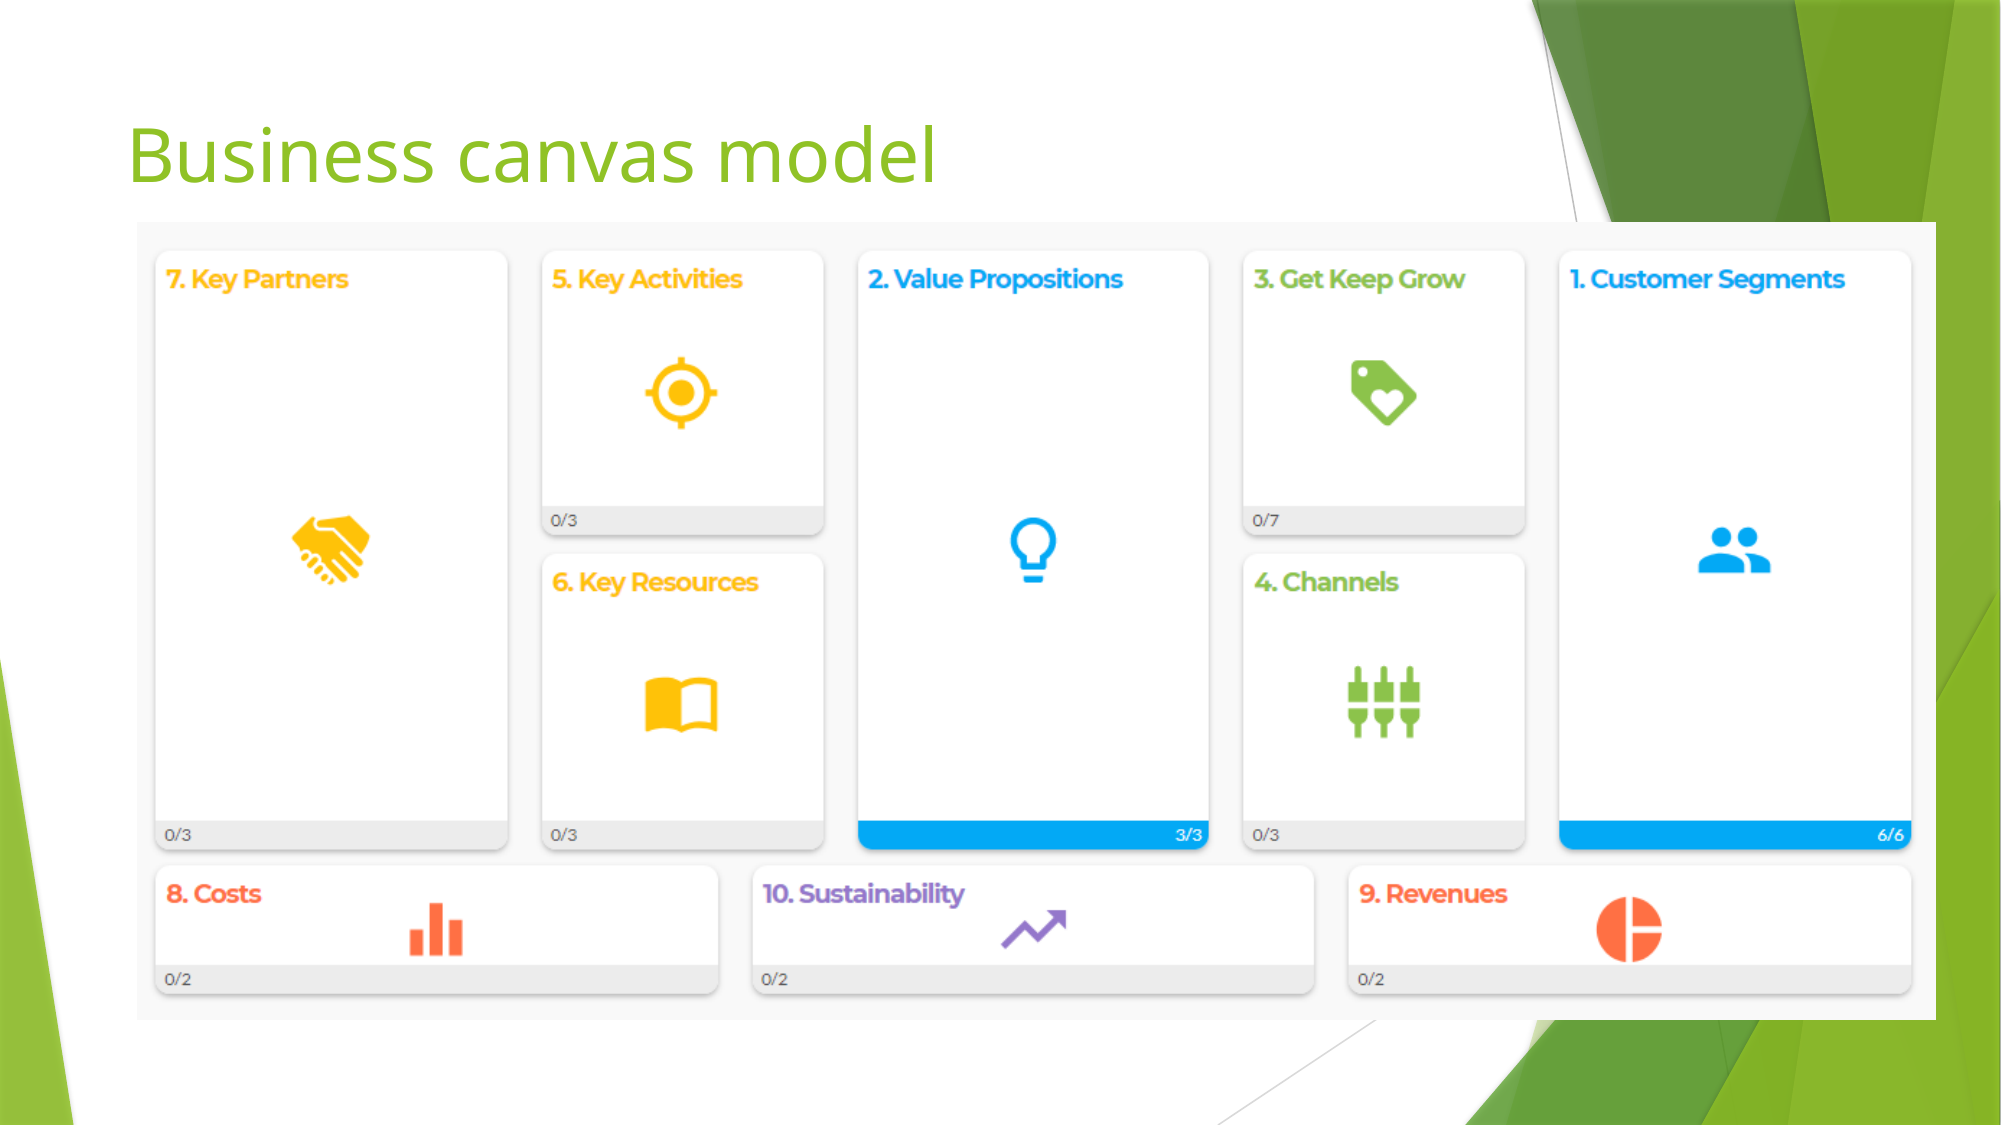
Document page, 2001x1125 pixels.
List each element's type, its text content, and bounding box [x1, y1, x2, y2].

title Business canvas model [111, 99, 1522, 317]
picture [136, 222, 1937, 1021]
